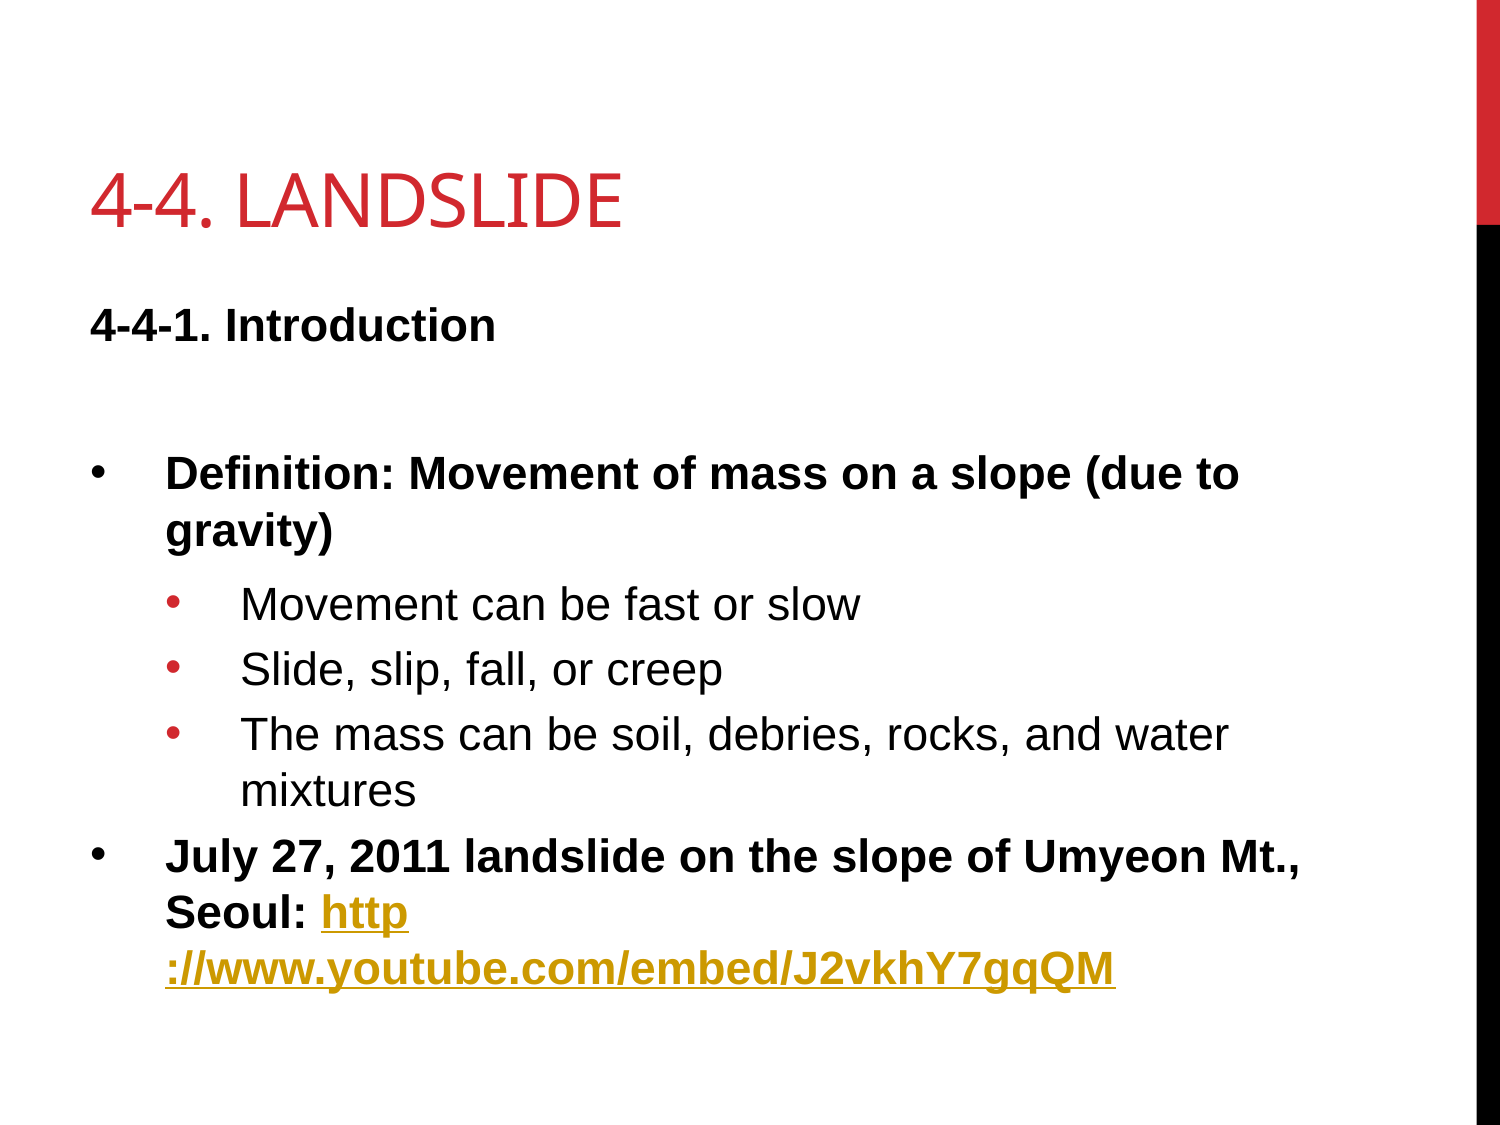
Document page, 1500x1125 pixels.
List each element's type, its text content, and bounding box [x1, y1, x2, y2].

title 4-4. landslide [75, 25, 1400, 250]
list 4-4-1. Introduction Definition: Movement of mass on a slope (due to gravity) Movement can be fast or slow Slide, slip, fall, or creep The mass can be soil, debries, rocks, and water mixtures July 27, 2011 landslide on the slope of Umyeon Mt., Seoul: http://www.youtube.com/embed/J2vkhY7gqQM [75, 287, 1325, 1005]
